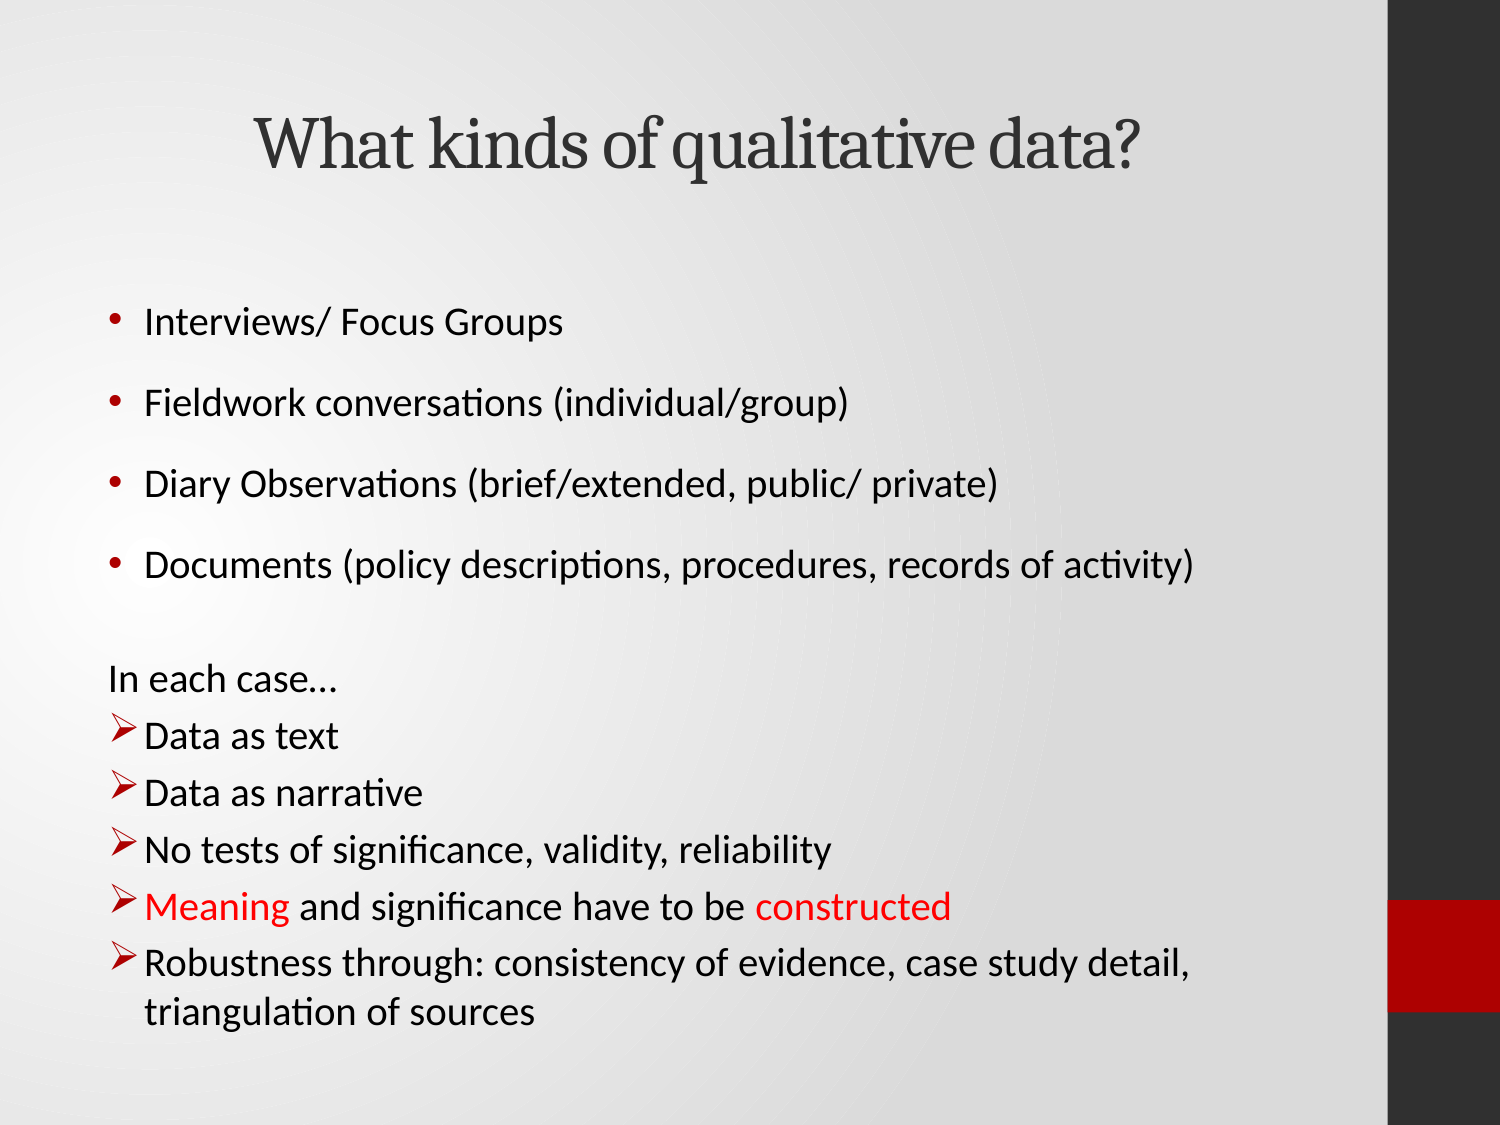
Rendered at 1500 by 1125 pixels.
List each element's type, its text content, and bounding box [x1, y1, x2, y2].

title What kinds of qualitative data? [75, 45, 1325, 233]
list Interviews/ Focus Groups Fieldwork conversations (individual/group) Diary Observations (brief/extended, public/ private) Documents (policy descriptions, procedures, records of activity) In each case… Data as text Data as narrative No tests of significance, validity, reliability Meaning and significance have to be constructed Robustness through: consistency of evidence, case study detail, triangulation of sources [75, 262, 1325, 1050]
